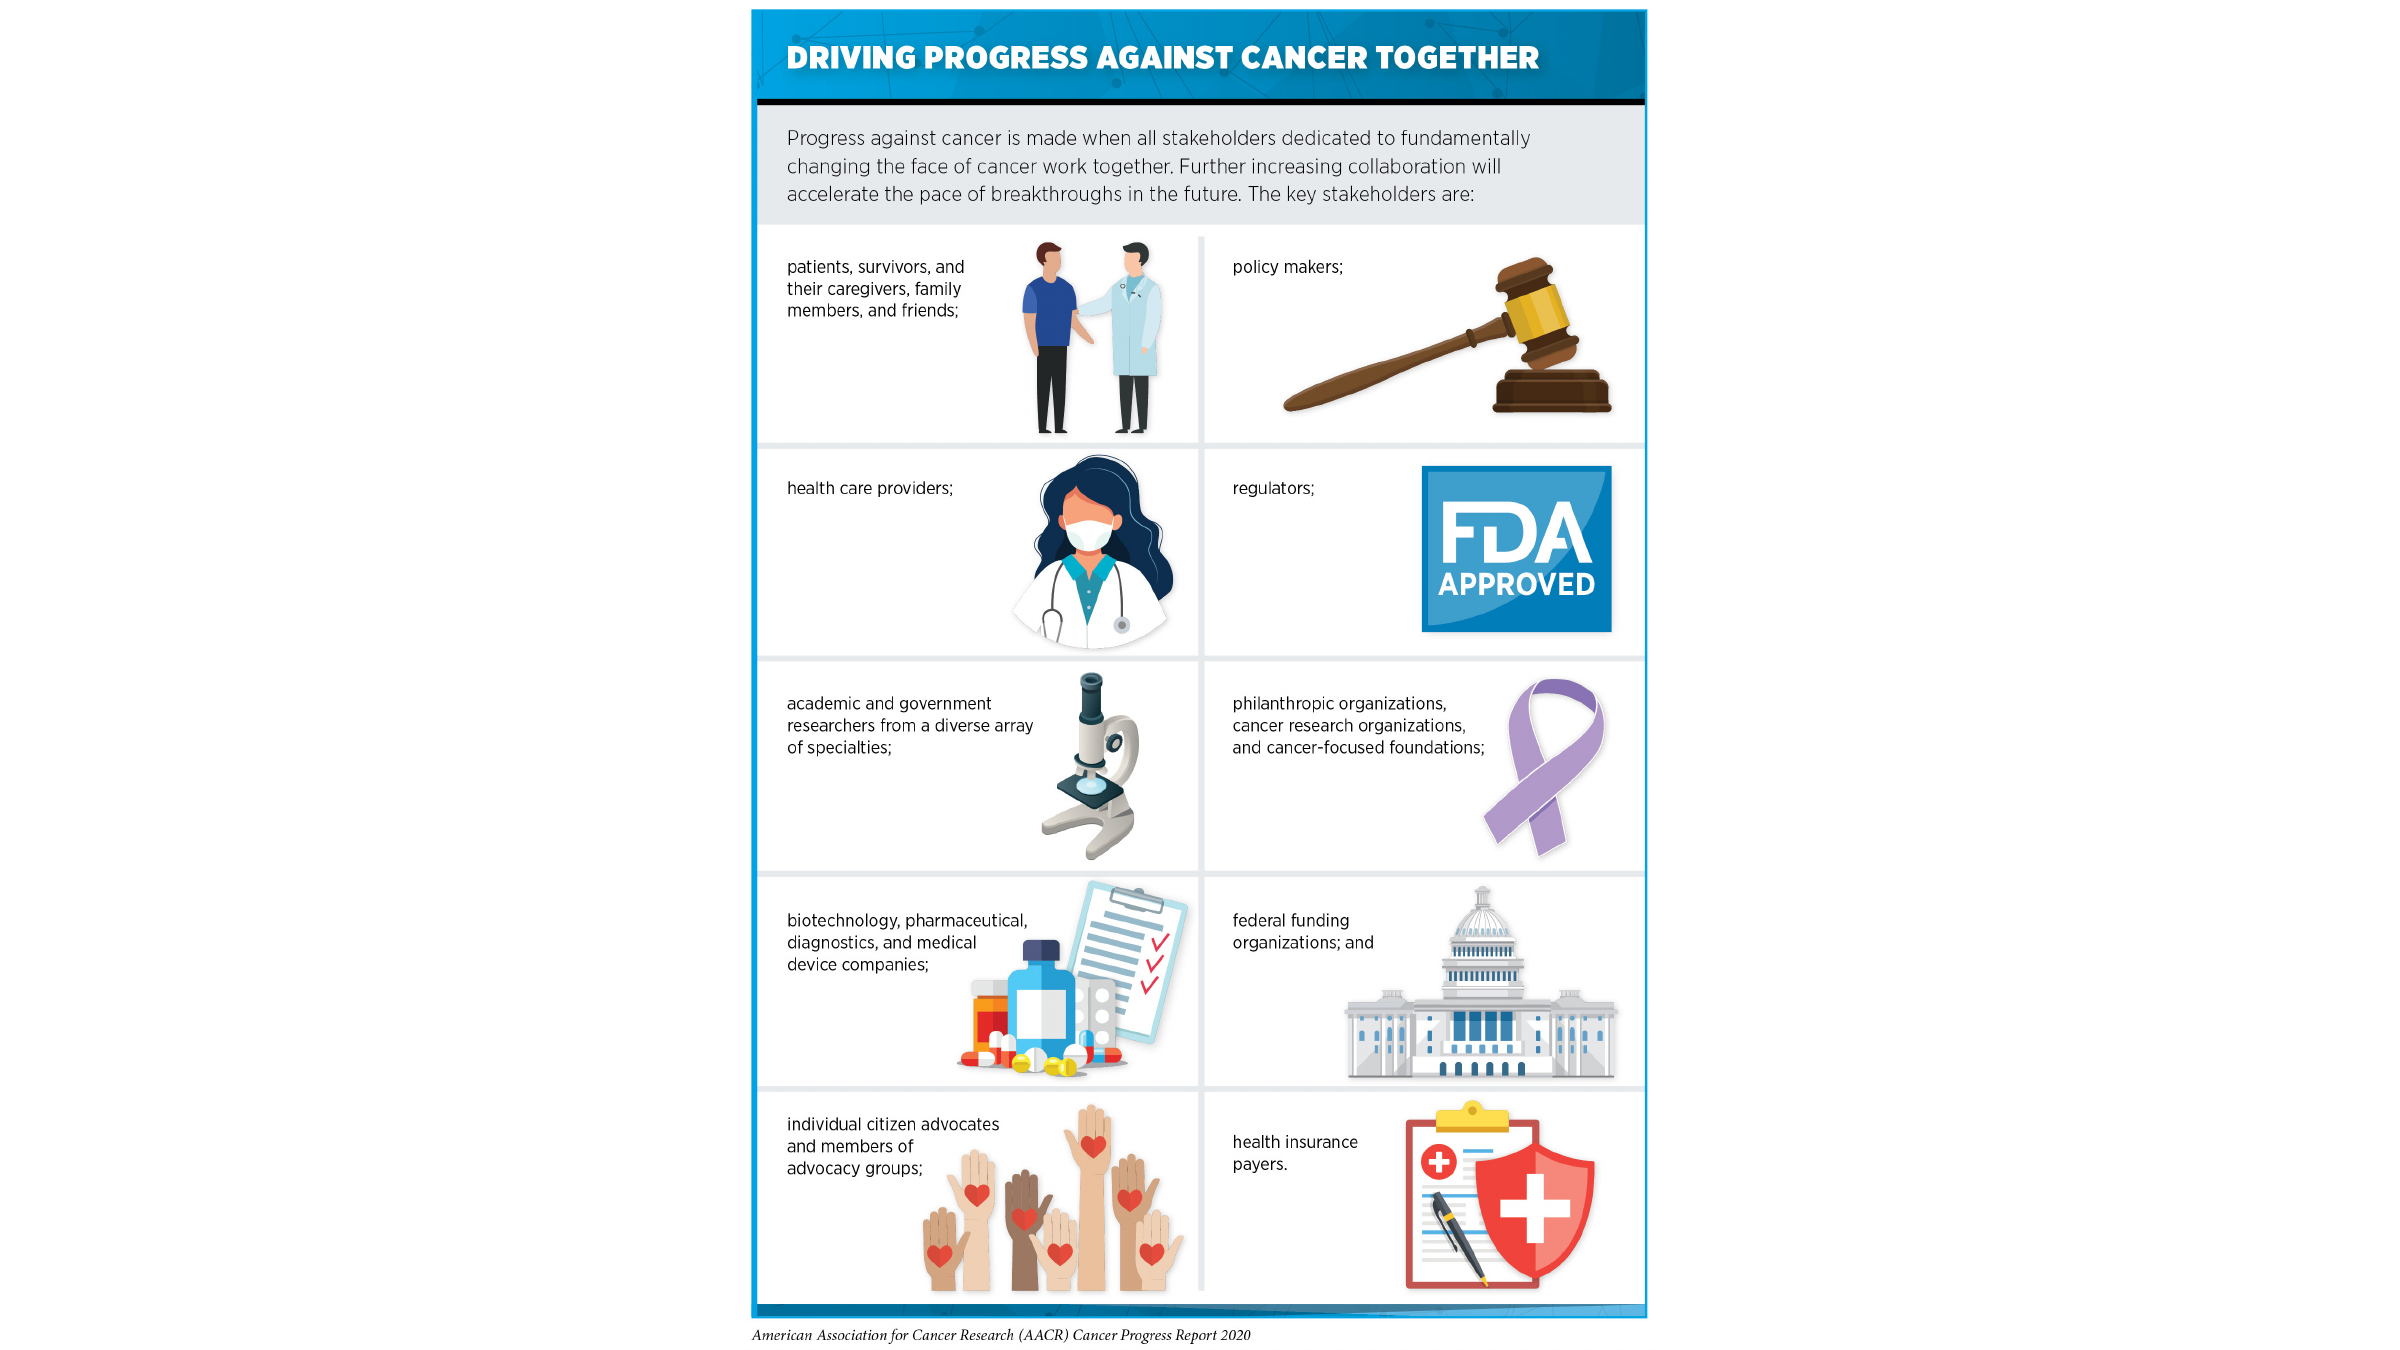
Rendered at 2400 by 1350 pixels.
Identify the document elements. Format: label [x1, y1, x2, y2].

picture [741, 0, 1658, 1350]
